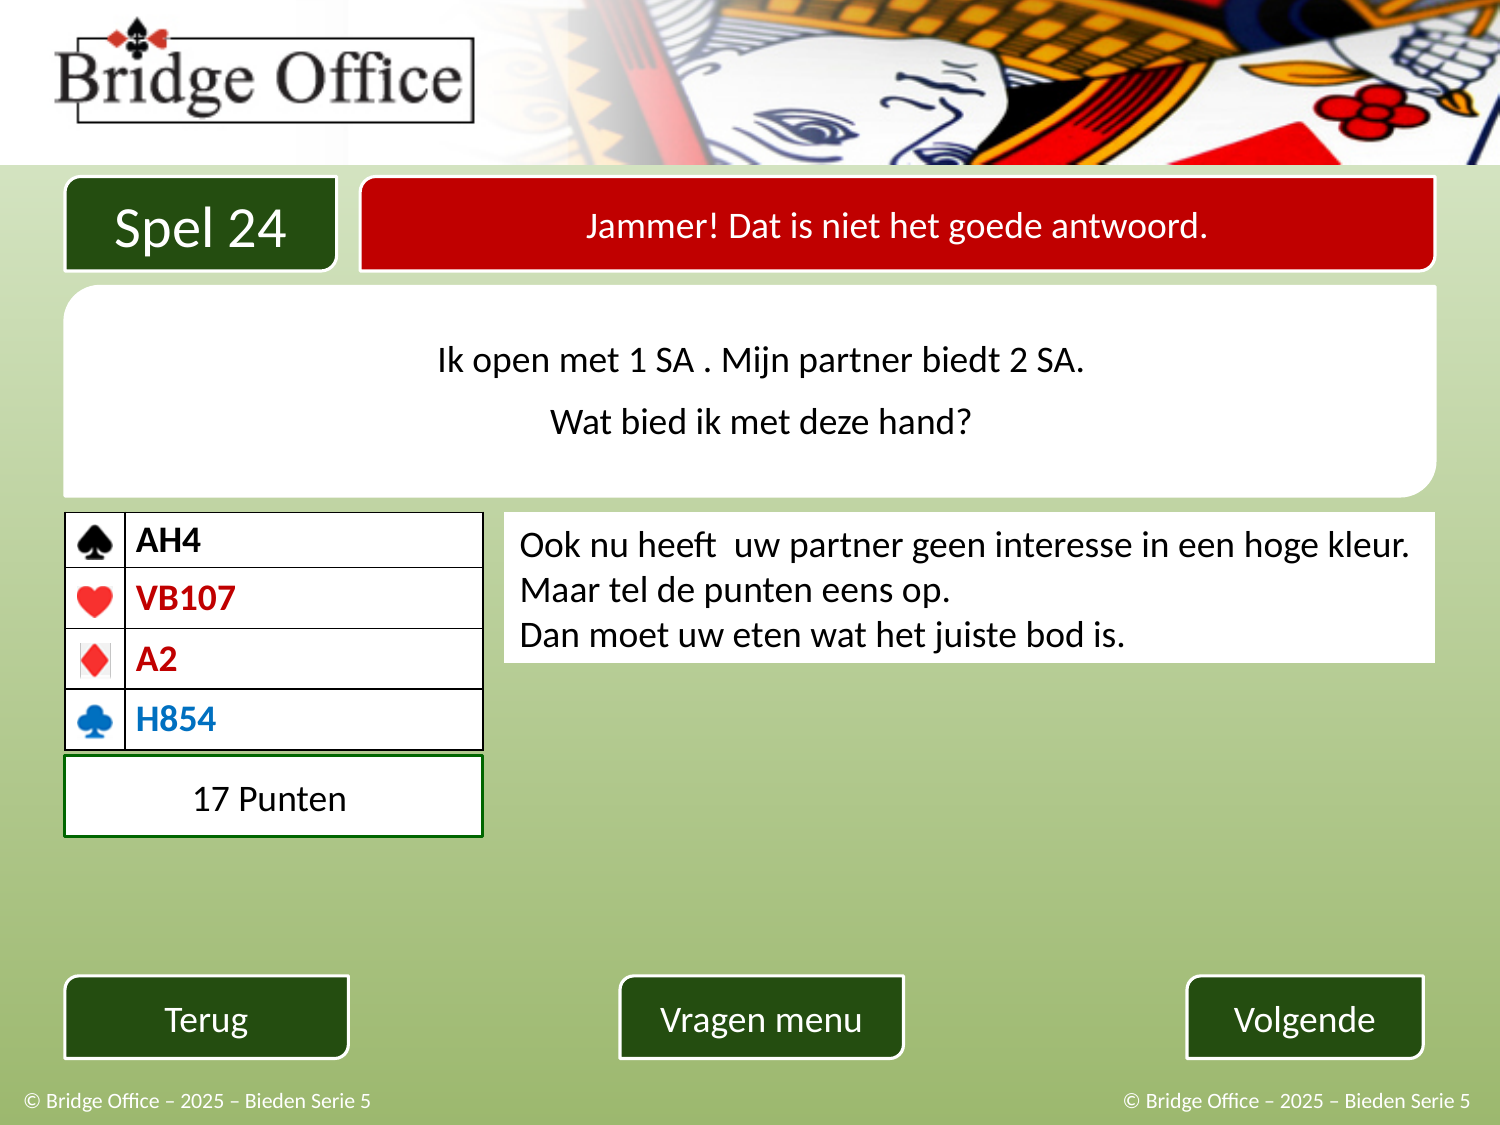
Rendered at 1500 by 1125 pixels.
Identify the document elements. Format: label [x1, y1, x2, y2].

table_cell [66, 568, 124, 628]
picture [77, 524, 114, 561]
text_box [63, 754, 484, 838]
table_cell [126, 629, 482, 688]
table_cell [66, 629, 124, 688]
table_cell [66, 690, 124, 749]
text_box [504, 512, 1435, 663]
text_box [358, 174, 1437, 273]
table_cell [126, 568, 482, 628]
text_box [63, 174, 339, 273]
text_box [1185, 974, 1425, 1061]
picture [77, 643, 114, 679]
picture [77, 703, 114, 740]
picture [77, 585, 114, 618]
text_box [1107, 1079, 1500, 1121]
text_box [8, 1079, 393, 1121]
text_box [63, 284, 1437, 498]
text_box [63, 974, 350, 1061]
table_cell [126, 690, 482, 749]
text_box [618, 974, 906, 1061]
table_header [66, 513, 124, 567]
picture [0, 0, 1500, 166]
table_header [126, 513, 482, 567]
